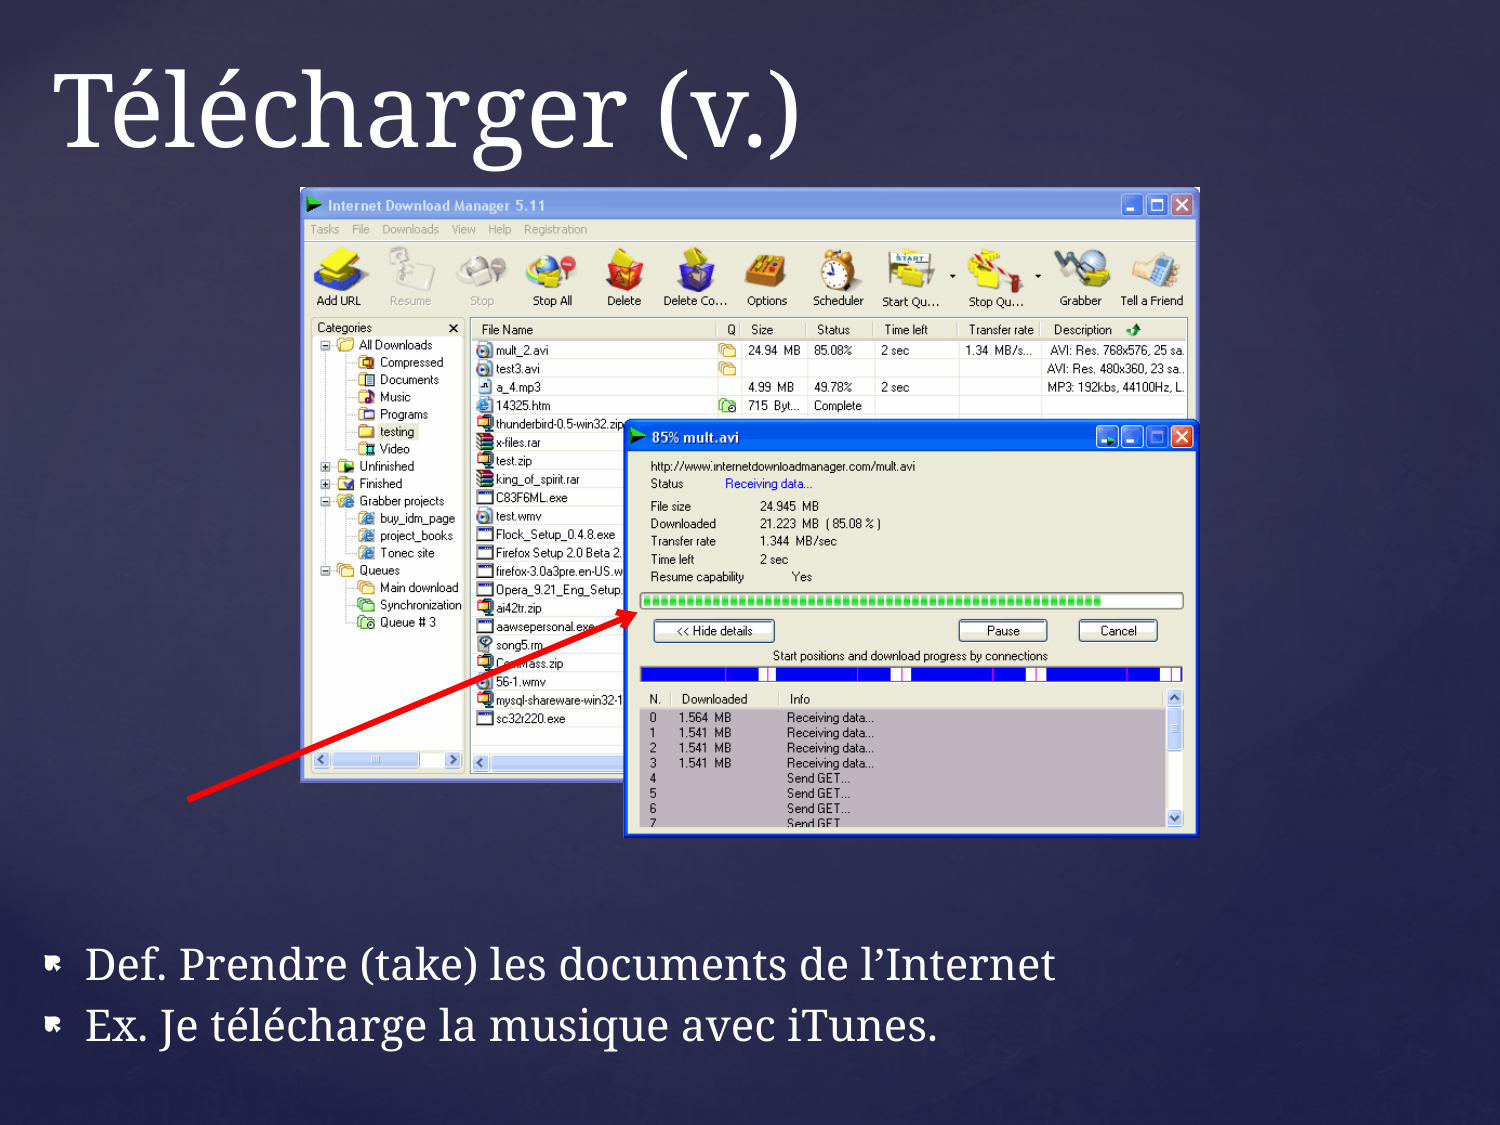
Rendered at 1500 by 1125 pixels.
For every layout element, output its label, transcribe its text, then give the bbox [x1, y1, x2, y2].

title Télécharger (v.) [37, 24, 1275, 175]
picture [299, 186, 1201, 838]
list Def. Prendre (take) les documents de l’Internet Ex. Je télécharge la musique avec iTunes. [24, 900, 1400, 1088]
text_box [186, 611, 638, 801]
